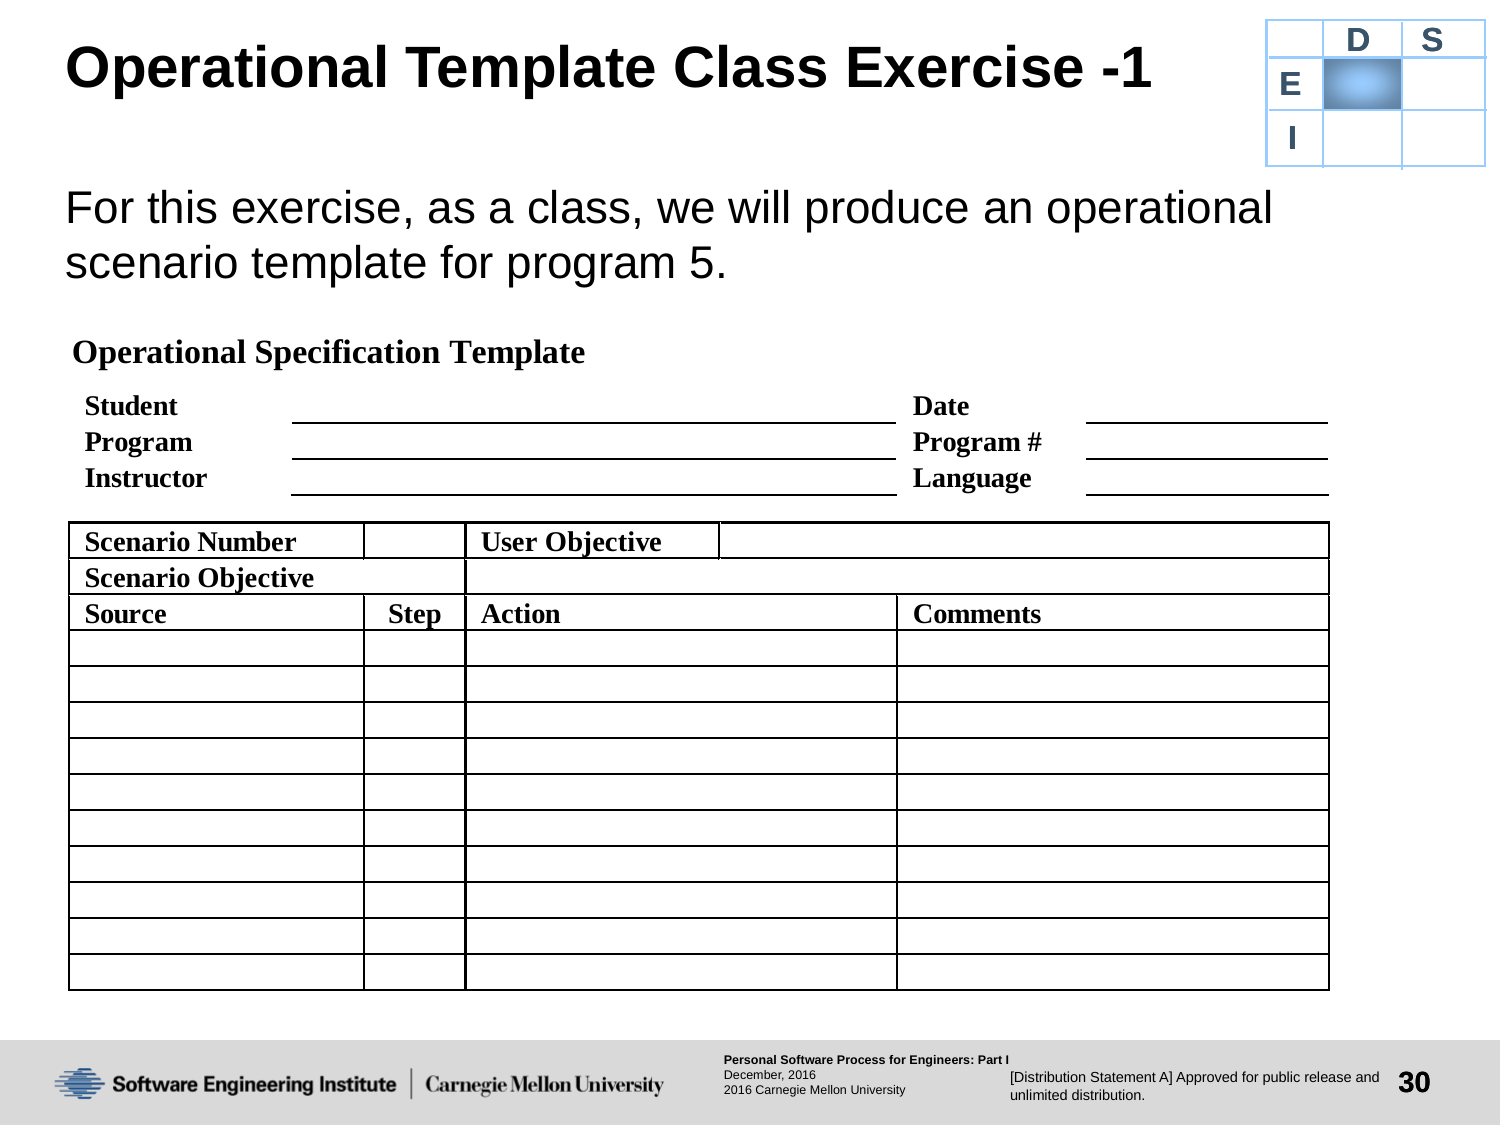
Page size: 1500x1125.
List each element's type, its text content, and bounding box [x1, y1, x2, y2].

title Operational Template Class Exercise -1 [65, 37, 1264, 148]
picture [1264, 11, 1491, 174]
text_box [0, 330, 1430, 1030]
picture [46, 1061, 673, 1104]
list For this exercise, as a class, we will produce an operational scenario template for program 5. [65, 177, 1431, 1000]
